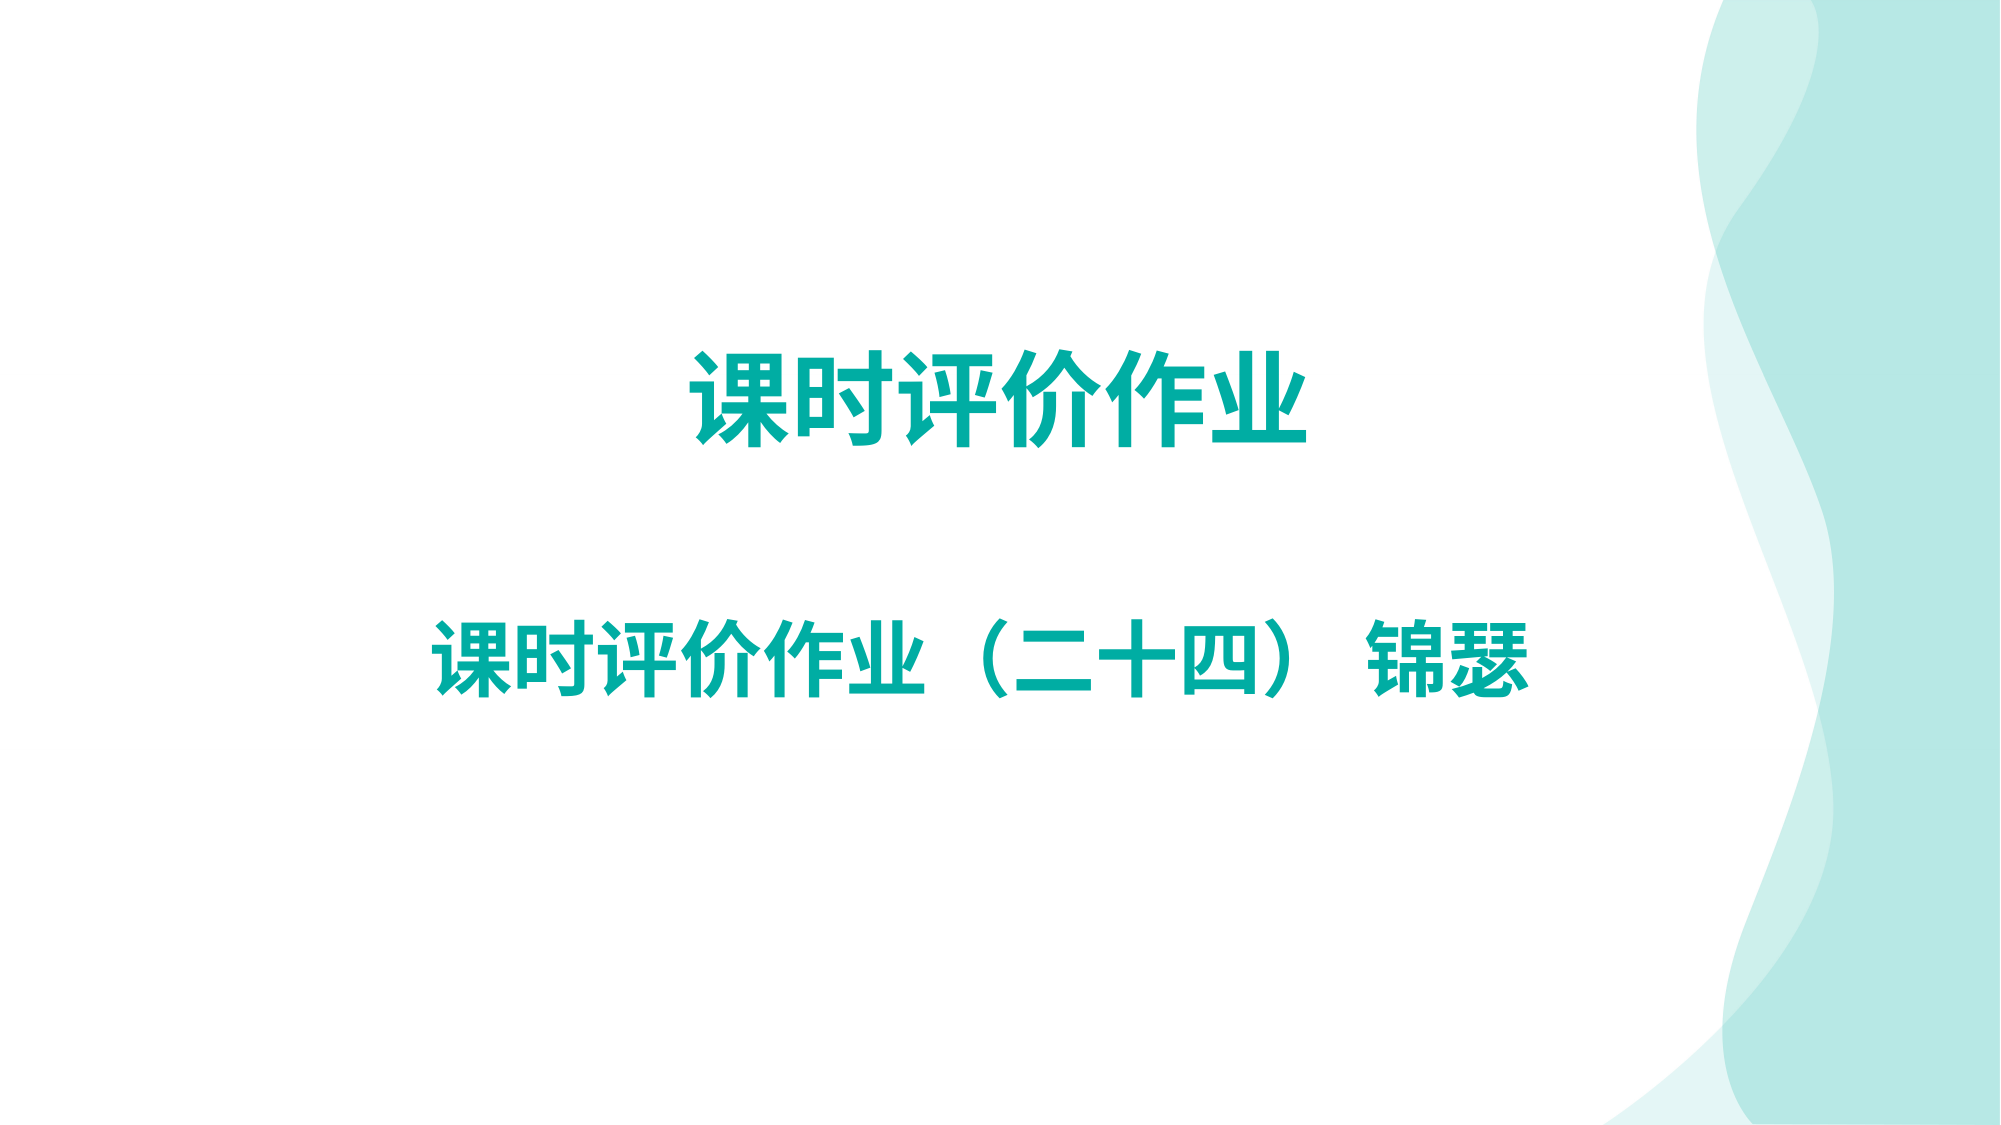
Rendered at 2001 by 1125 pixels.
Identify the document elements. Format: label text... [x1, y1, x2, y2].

text_box 课时评价作业（二十四） 锦瑟 [76, 602, 1884, 805]
picture [0, 0, 2000, 329]
picture [0, 461, 2000, 1125]
text_box 课时评价作业 [0, 329, 2000, 461]
